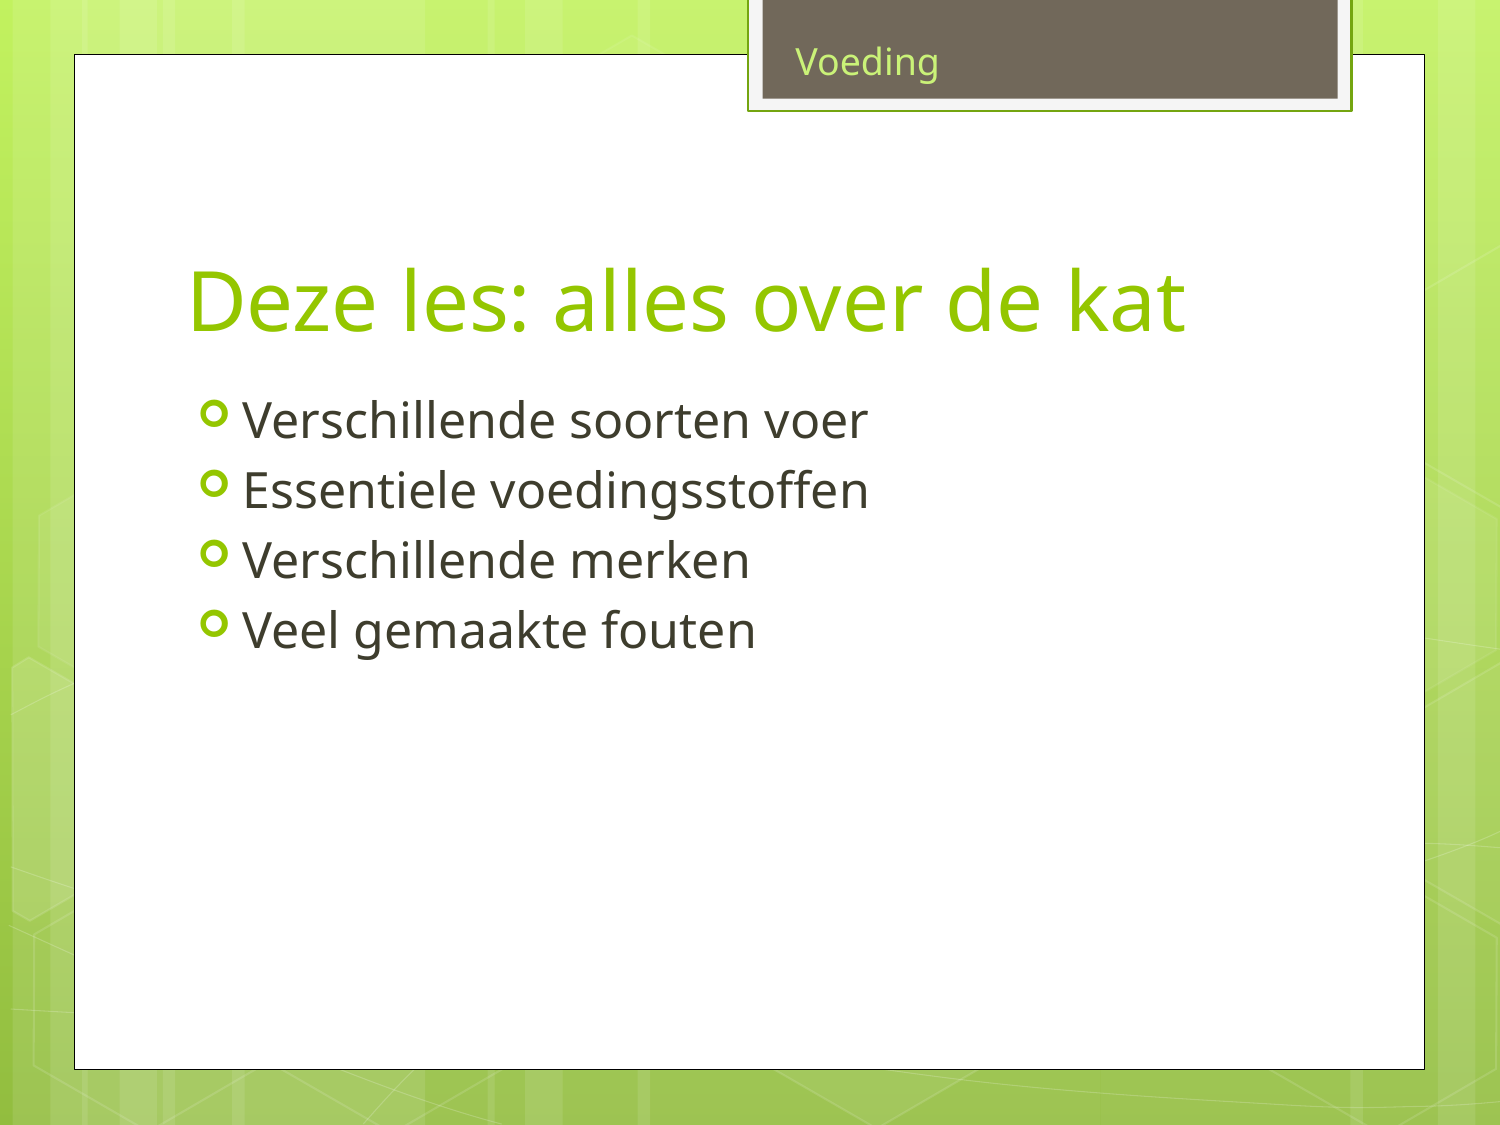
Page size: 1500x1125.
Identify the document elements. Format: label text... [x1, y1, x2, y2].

text_box Voeding [780, 30, 956, 91]
list Verschillende soorten voer Essentiele voedingsstoffen Verschillende merken Veel gemaakte fouten [171, 381, 1283, 957]
title Deze les: alles over de kat [171, 168, 1324, 357]
